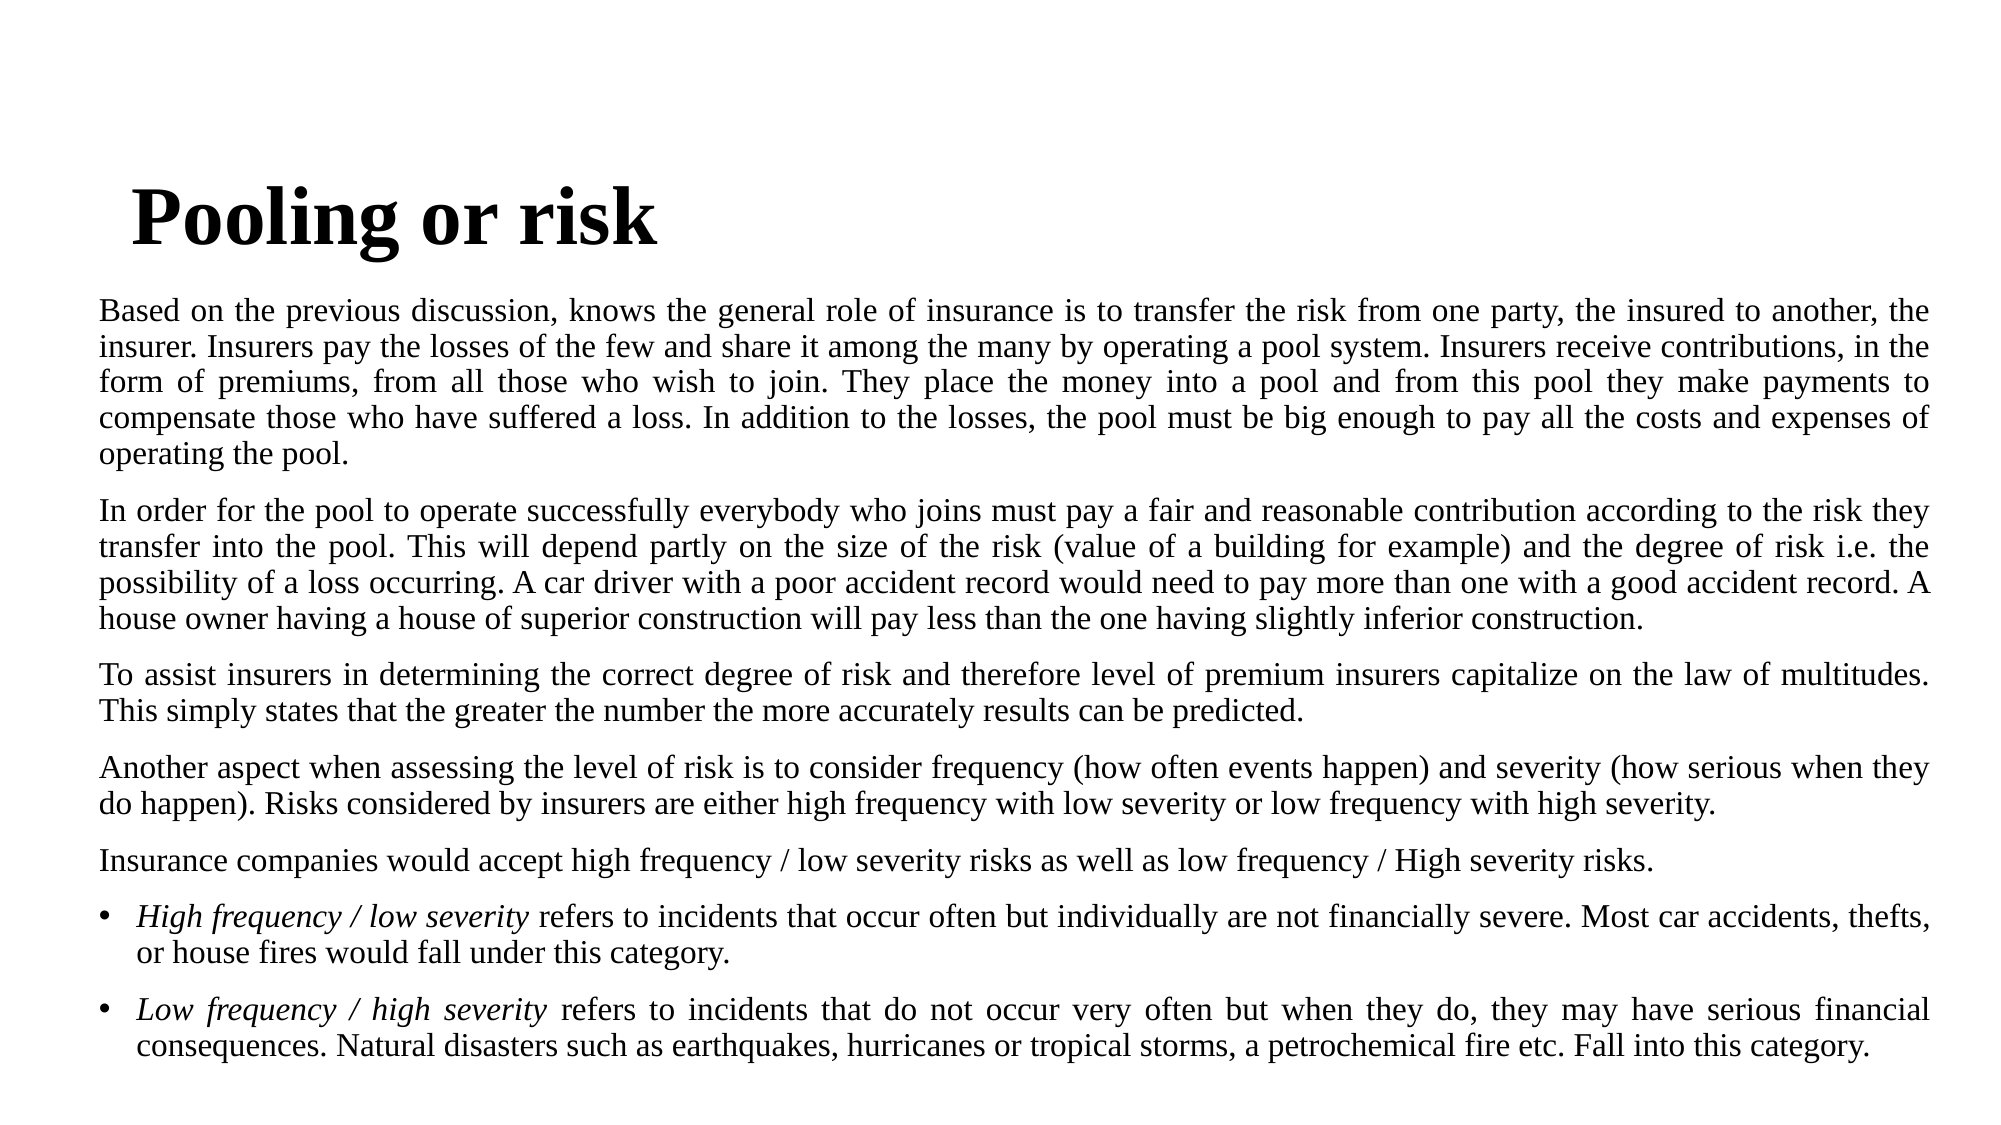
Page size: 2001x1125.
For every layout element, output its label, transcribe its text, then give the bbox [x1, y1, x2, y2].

list Based on the previous discussion, knows the general role of insurance is to transfer the risk from one party, the insured to another, the insurer. Insurers pay the losses of the few and share it among the many by operating a pool system. Insurers receive contributions, in the form of premiums, from all those who wish to join. They place the money into a pool and from this pool they make payments to compensate those who have suffered a loss. In addition to the losses, the pool must be big enough to pay all the costs and expenses of operating the pool. In order for the pool to operate successfully everybody who joins must pay a fair and reasonable contribution according to the risk they transfer into the pool. This will depend partly on the size of the risk (value of a building for example) and the degree of risk i.e. the possibility of a loss occurring. A car driver with a poor accident record would need to pay more than one with a good accident record. A house owner having a house of superior construction will pay less than the one having slightly inferior construction. To assist insurers in determining the correct degree of risk and therefore level of premium insurers capitalize on the law of multitudes. This simply states that the greater the number the more accurately results can be predicted. Another aspect when assessing the level of risk is to consider frequency (how often events happen) and severity (how serious when they do happen). Risks considered by insurers are either high frequency with low severity or low frequency with high severity. Insurance companies would accept high frequency / low severity risks as well as low frequency / High severity risks. High frequency / low severity refers to incidents that occur often but individually are not financially severe. Most car accidents, thefts, or house fires would fall under this category. Low frequency / high severity refers to incidents that do not occur very often but when they do, they may have serious financial consequences. Natural disasters such as earthquakes, hurricanes or tropical storms, a petrochemical fire etc. Fall into this category. [83, 284, 1949, 1039]
title Pooling or risk [116, 150, 1917, 284]
